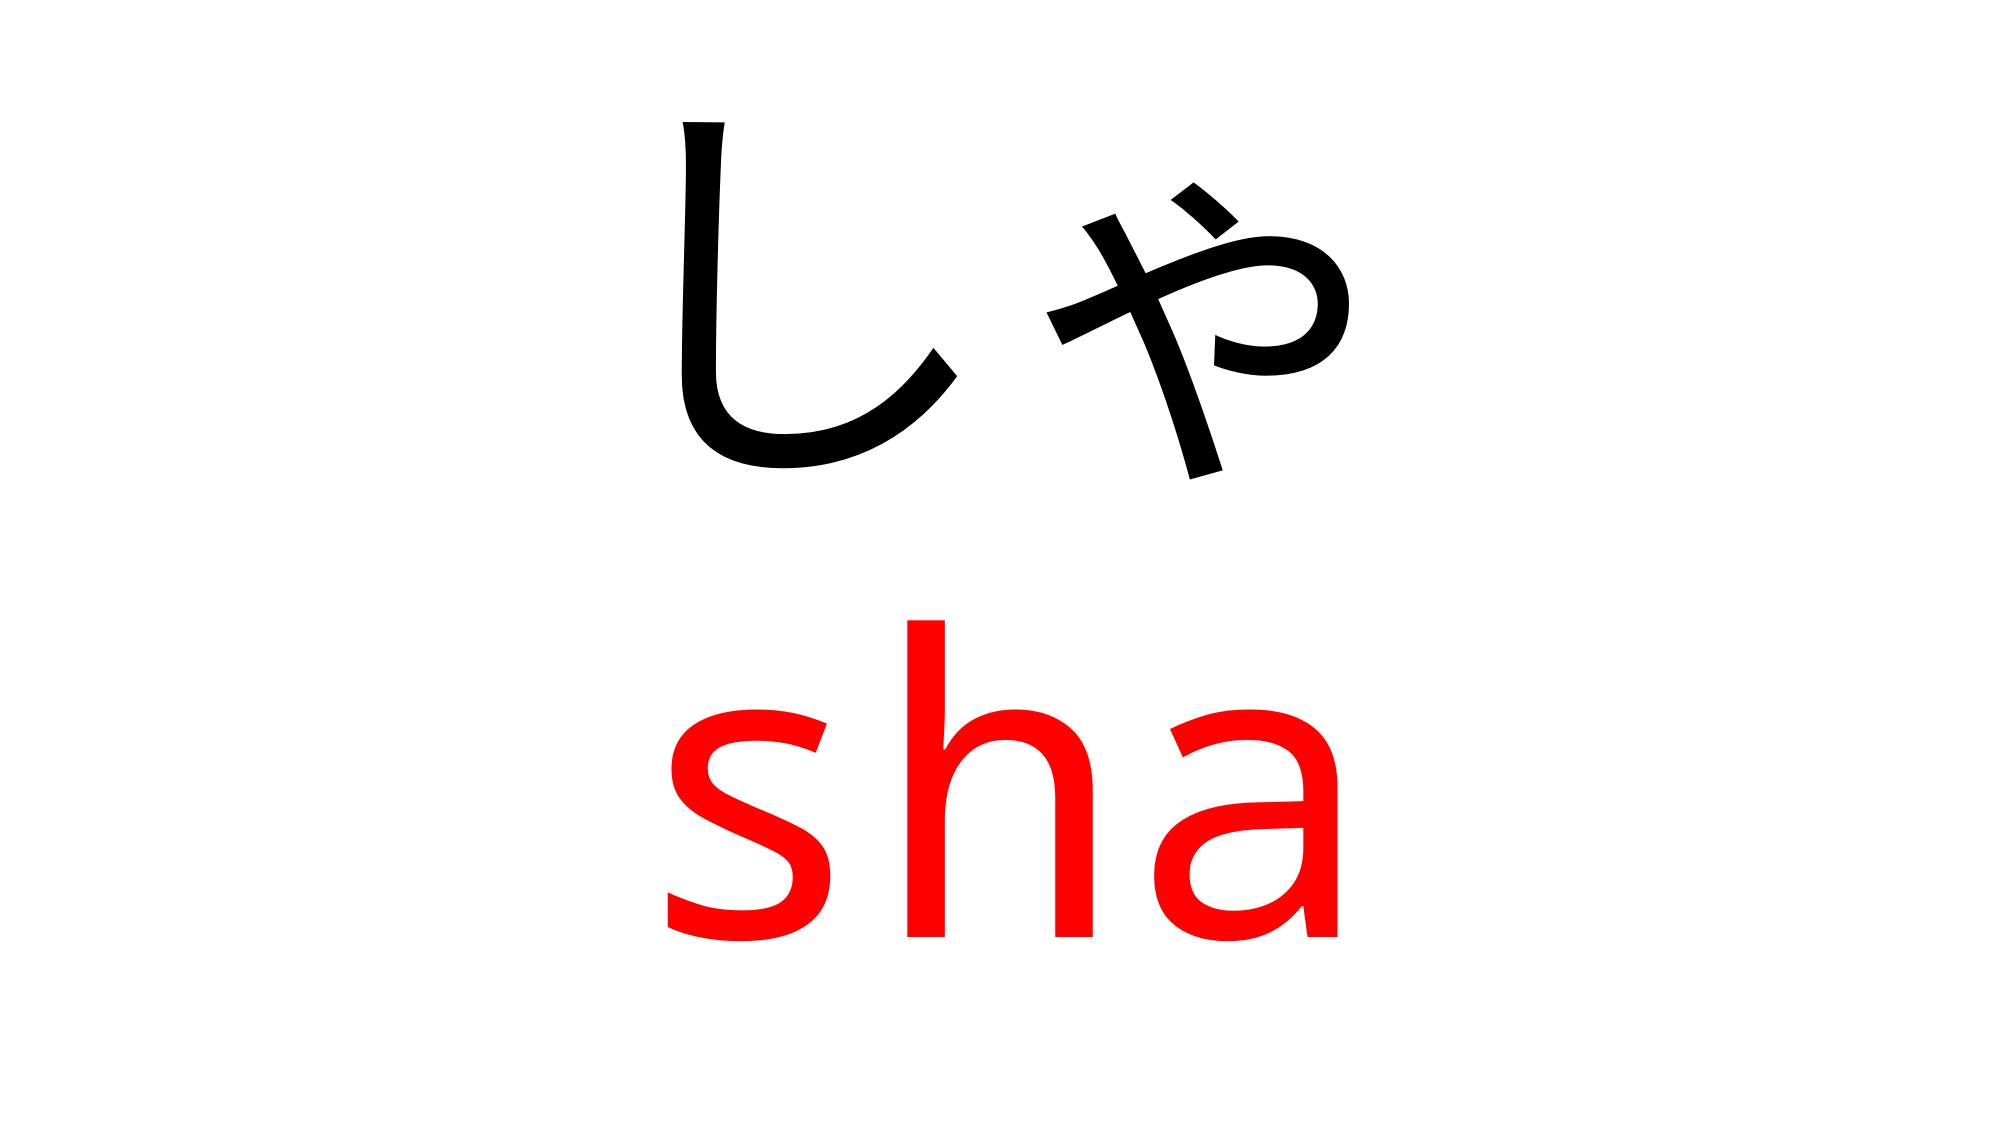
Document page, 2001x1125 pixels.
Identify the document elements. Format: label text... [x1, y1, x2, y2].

title しゃ [249, 71, 1750, 545]
text_box sha [249, 562, 1750, 1036]
